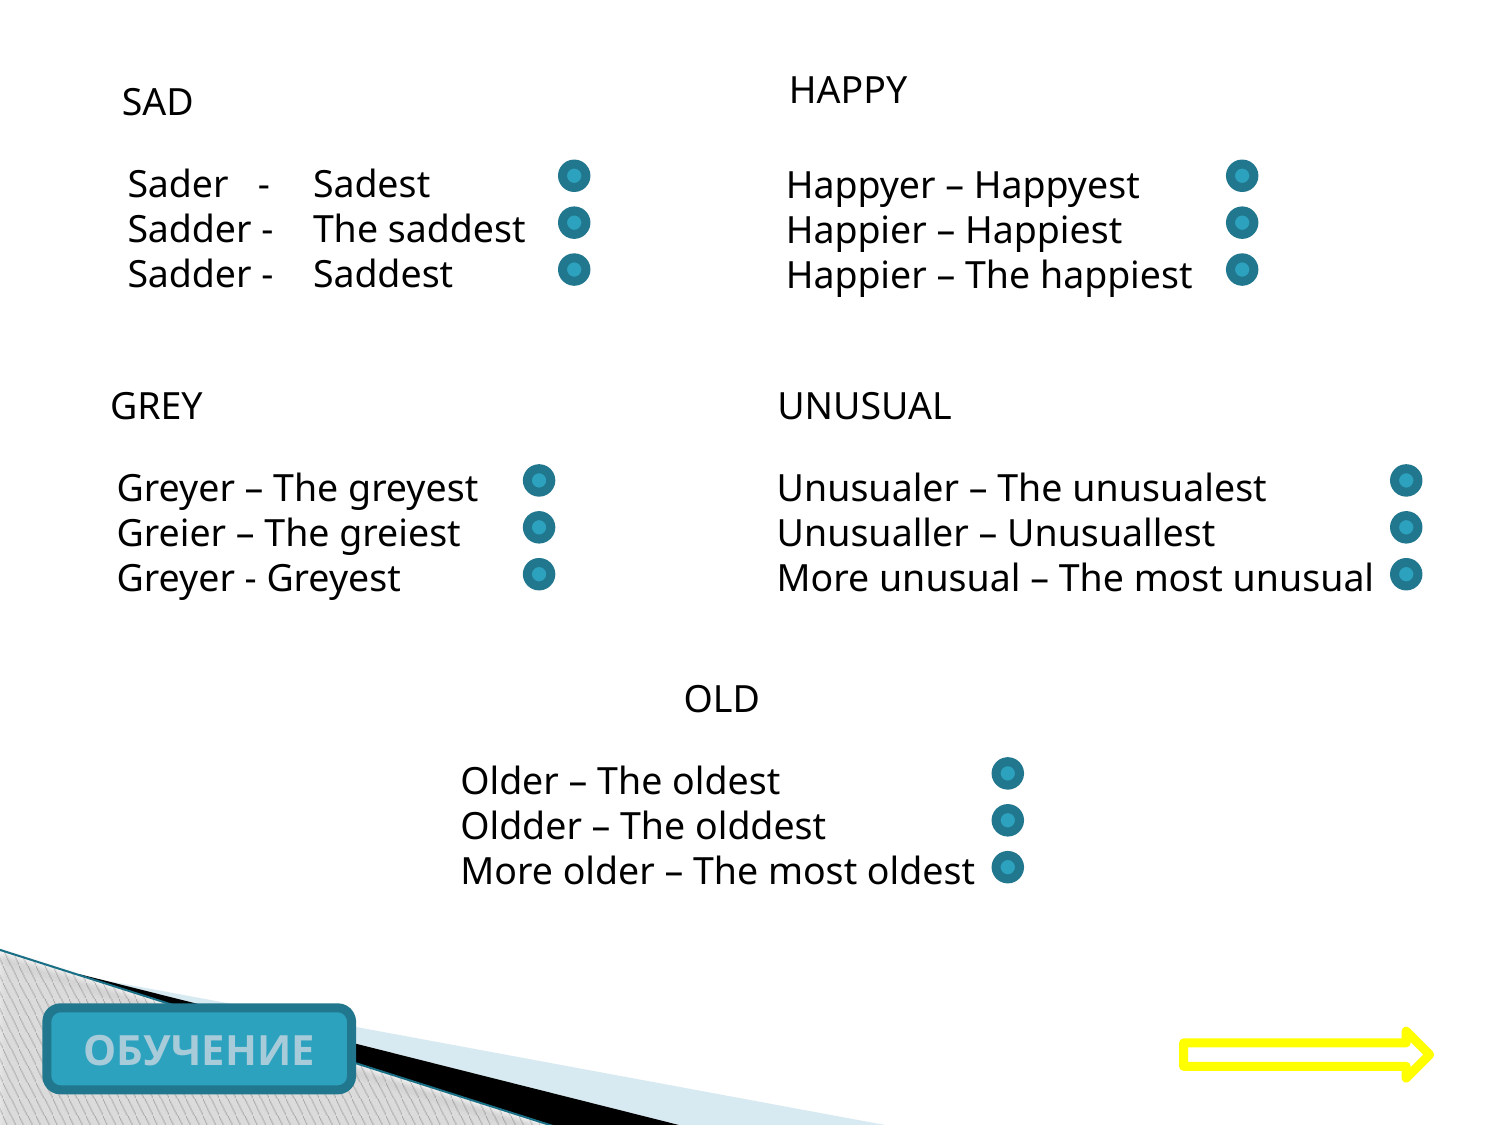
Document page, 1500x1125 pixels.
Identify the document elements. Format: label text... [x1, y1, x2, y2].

text_box [558, 253, 591, 286]
text_box GREY [95, 374, 218, 435]
text_box Unusualer – The unusualest Unusualler – Unusuallest More unusual – The most unusual [761, 456, 1390, 607]
text_box Happyer – Happyest Happier – Happiest Happier – The happiest [771, 153, 1209, 303]
text_box [522, 464, 556, 497]
text_box [991, 804, 1025, 837]
text_box OLD [669, 667, 776, 728]
text_box Sadest The saddest Saddest [298, 152, 541, 303]
text_box HAPPY [774, 58, 923, 119]
text_box [1225, 159, 1259, 192]
text_box [558, 206, 591, 239]
text_box [1225, 206, 1259, 239]
text_box Sader - Sadder - Sadder - [112, 152, 289, 303]
text_box Older – The oldest Oldder – The olddest More older – The most oldest [445, 749, 991, 900]
text_box ОБУЧЕНИЕ [42, 1003, 357, 1095]
text_box [1225, 253, 1259, 286]
text_box [522, 558, 556, 591]
text_box [522, 511, 556, 544]
text_box [991, 757, 1025, 790]
text_box [1390, 558, 1423, 591]
text_box [1179, 1026, 1435, 1083]
text_box [991, 850, 1025, 884]
text_box [1390, 511, 1423, 544]
text_box Greyer – The greyest Greier – The greiest Greyer - Greyest [101, 456, 494, 607]
text_box [558, 159, 591, 192]
text_box [1390, 464, 1423, 497]
text_box SAD [107, 70, 209, 130]
text_box UNUSUAL [762, 374, 977, 435]
